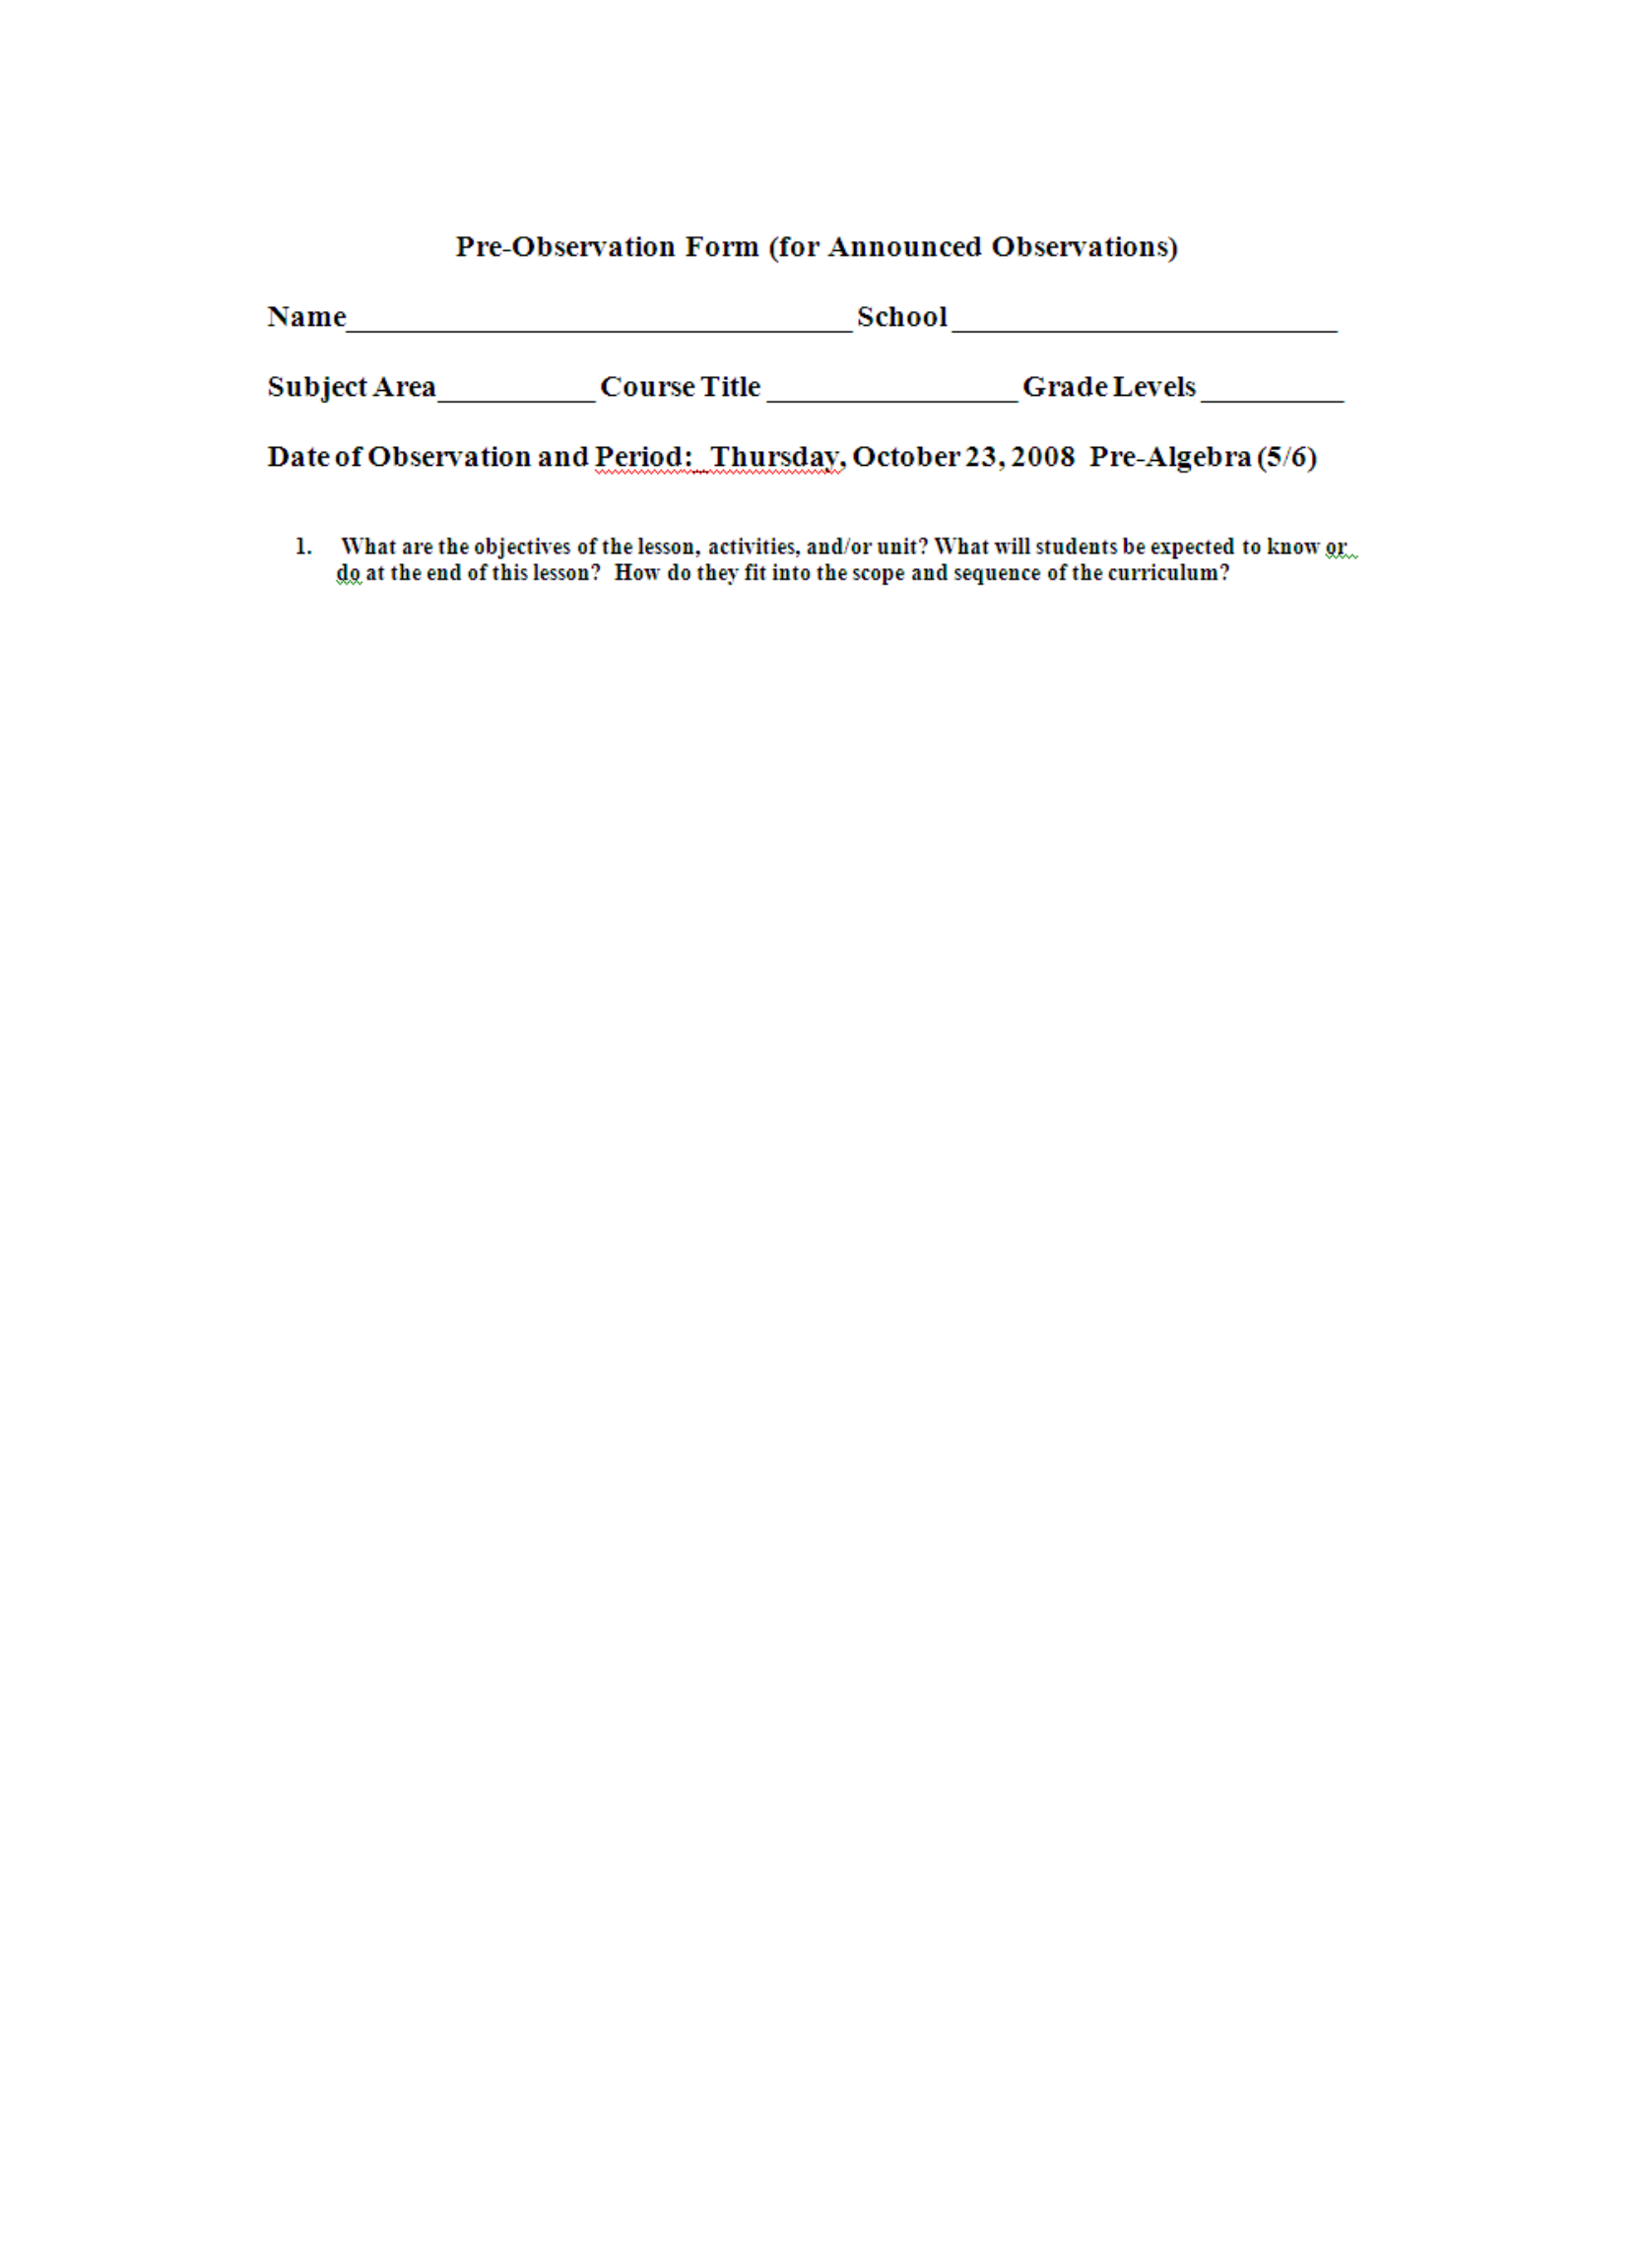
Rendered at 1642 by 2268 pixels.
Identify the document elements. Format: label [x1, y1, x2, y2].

picture [149, 118, 1409, 616]
